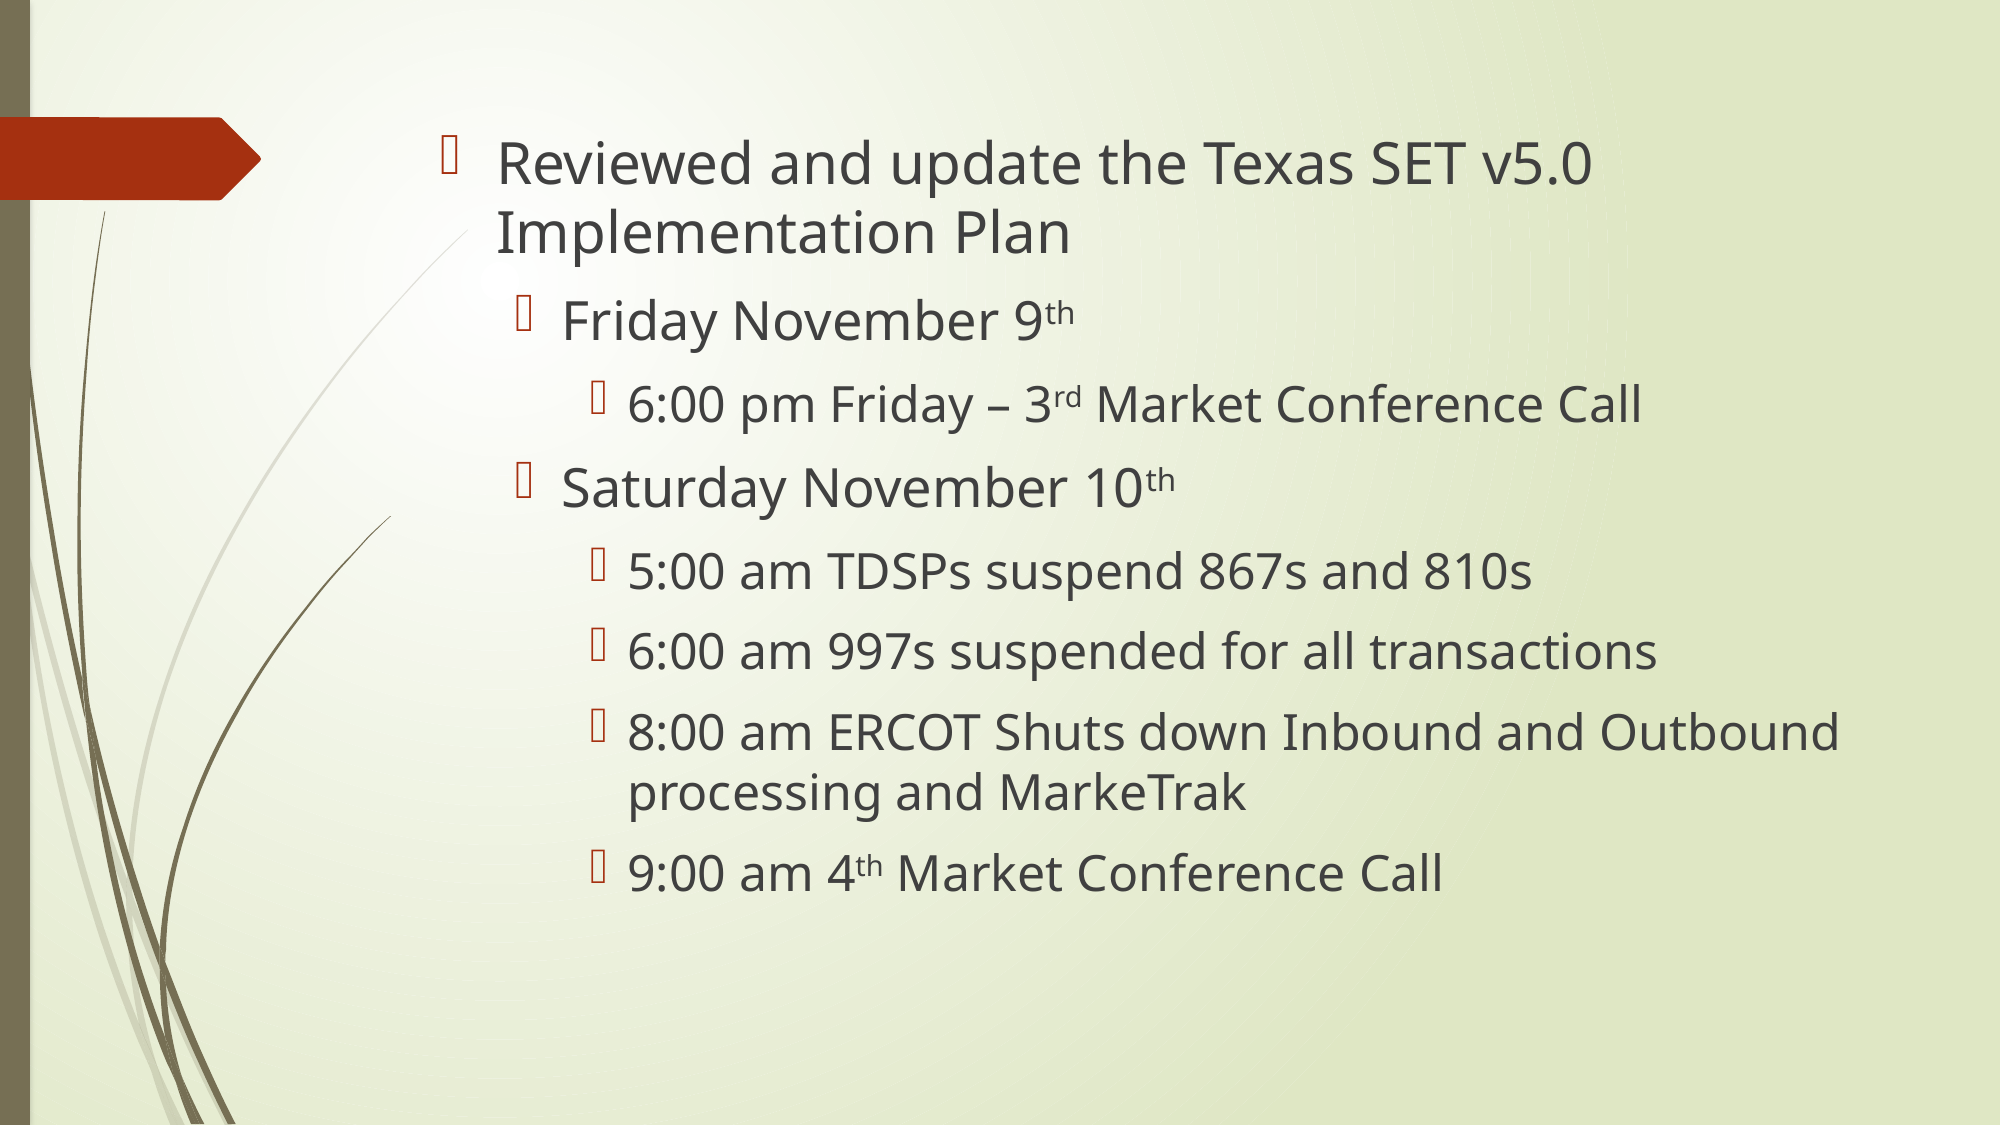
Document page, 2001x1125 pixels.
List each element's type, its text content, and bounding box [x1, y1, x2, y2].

list Reviewed and update the Texas SET v5.0 Implementation Plan Friday November 9th 6:00 pm Friday – 3rd Market Conference Call Saturday November 10th 5:00 am TDSPs suspend 867s and 810s 6:00 am 997s suspended for all transactions 8:00 am ERCOT Shuts down Inbound and Outbound processing and MarkeTrak 9:00 am 4th Market Conference Call [424, 118, 1888, 970]
